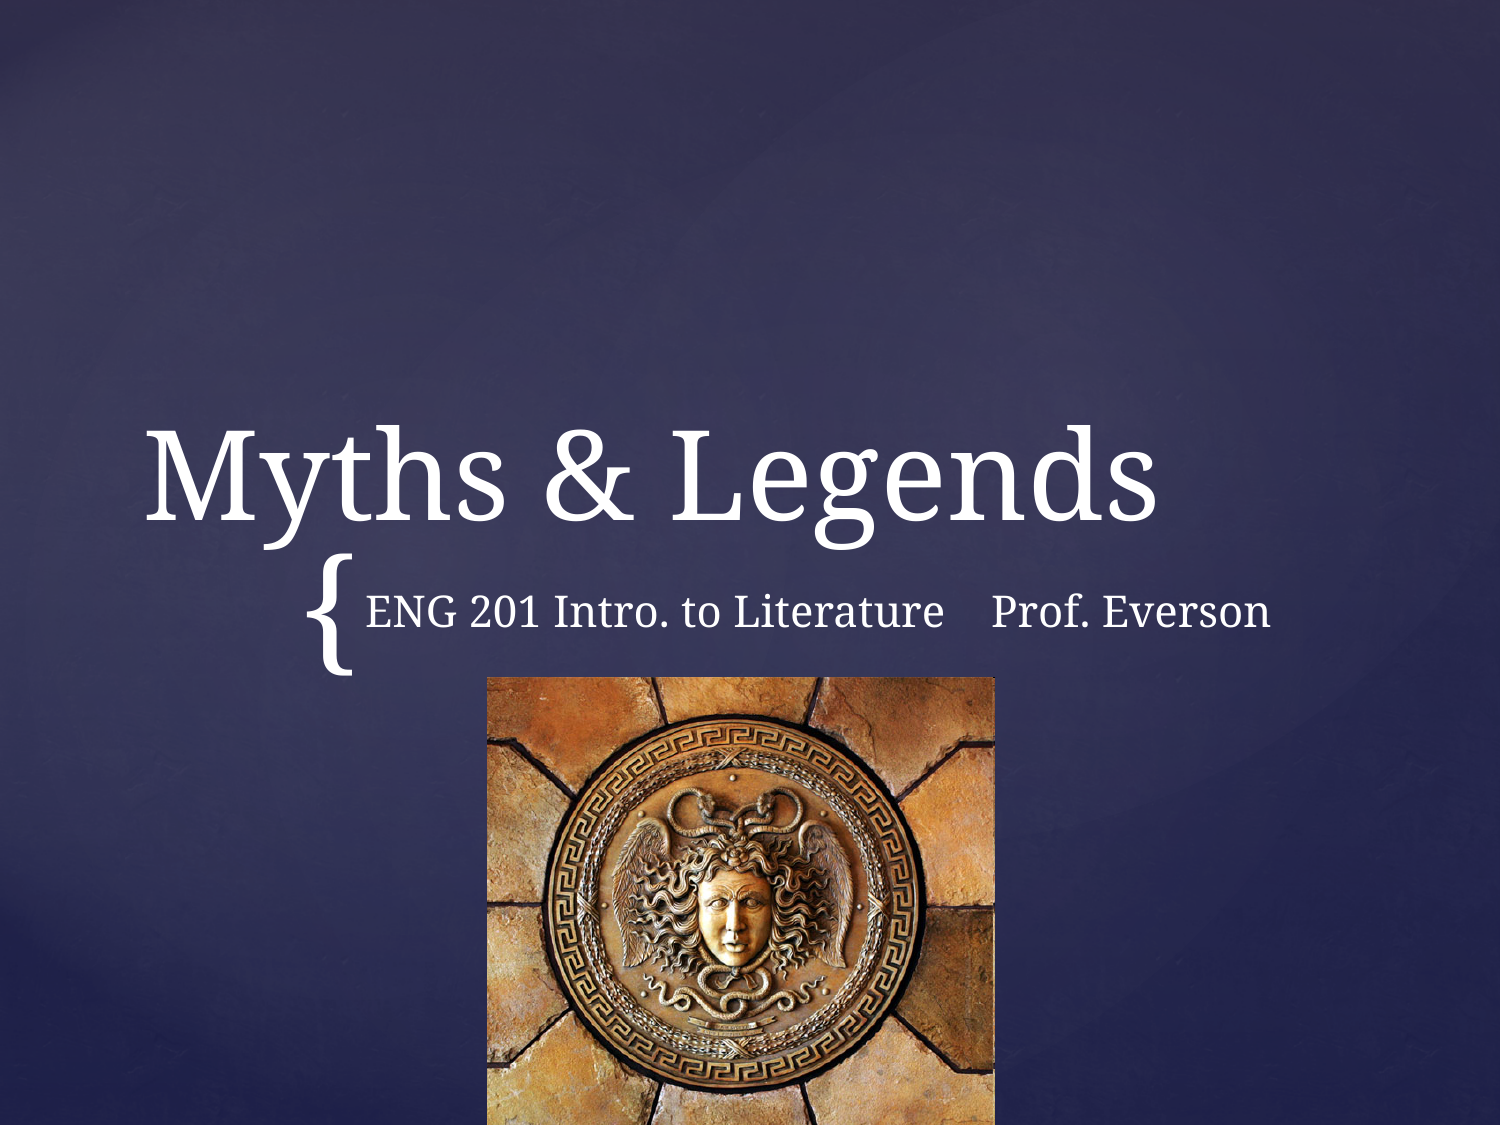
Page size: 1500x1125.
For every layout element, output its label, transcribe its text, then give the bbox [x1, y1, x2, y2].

subtitle ENG 201 Intro. to Literature Prof. Everson [350, 553, 1363, 667]
title Myths & Legends [127, 200, 1365, 554]
picture [486, 676, 995, 1125]
